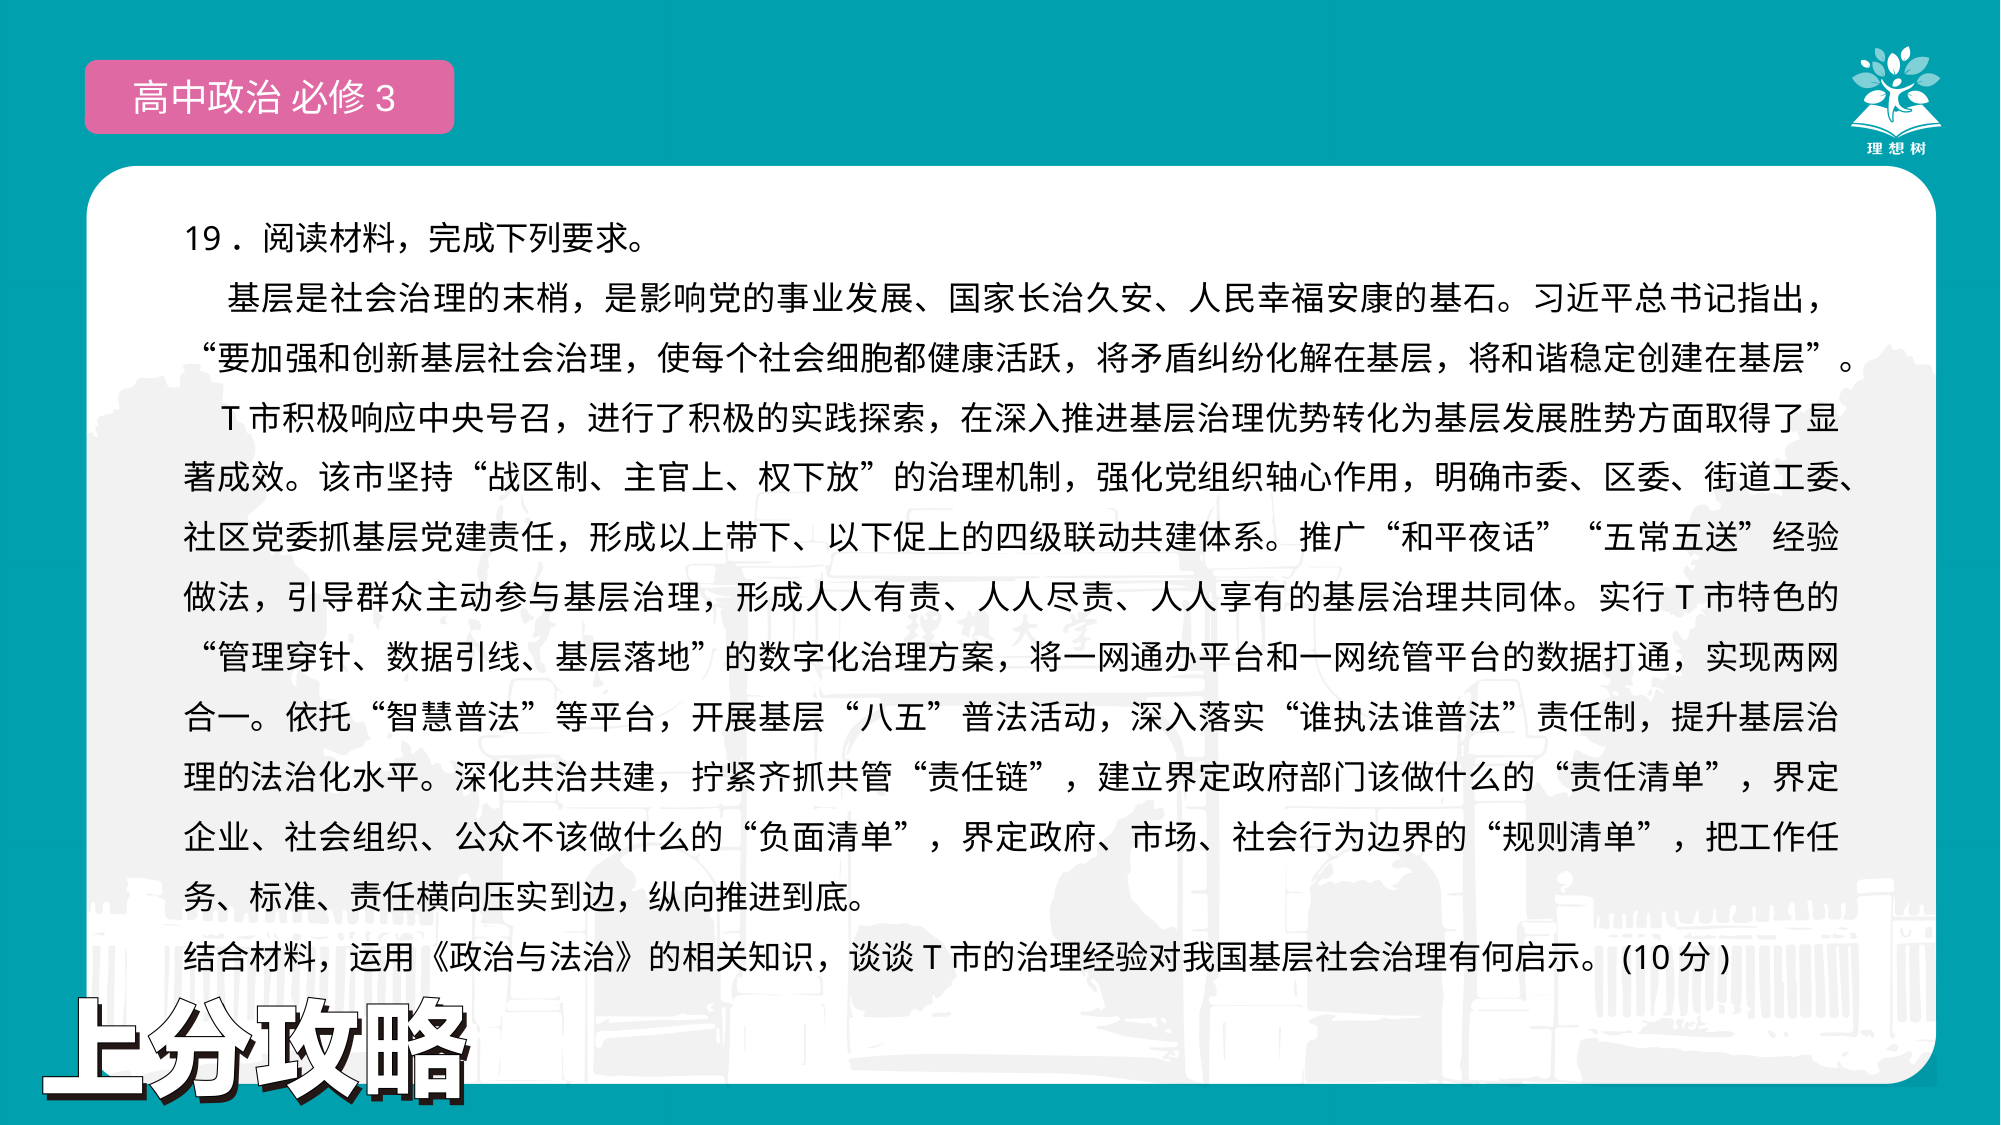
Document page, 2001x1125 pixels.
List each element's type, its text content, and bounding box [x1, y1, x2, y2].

text_box 19．阅读材料，完成下列要求。 基层是社会治理的末梢，是影响党的事业发展、国家长治久安、人民幸福安康的基石。习近平总书记指出，“要加强和创新基层社会治理，使每个社会细胞都健康活跃，将矛盾纠纷化解在基层，将和谐稳定创建在基层”。 T市积极响应中央号召，进行了积极的实践探索，在深入推进基层治理优势转化为基层发展胜势方面取得了显著成效。该市坚持“战区制、主官上、权下放”的治理机制，强化党组织轴心作用，明确市委、区委、街道工委、社区党委抓基层党建责任，形成以上带下、以下促上的四级联动共建体系。推广“和平夜话”“五常五送”经验做法，引导群众主动参与基层治理，形成人人有责、人人尽责、人人享有的基层治理共同体。实行T市特色的“管理穿针、数据引线、基层落地”的数字化治理方案，将一网通办平台和一网统管平台的数据打通，实现两网合一。依托“智慧普法”等平台，开展基层“八五”普法活动，深入落实“谁执法谁普法”责任制，提升基层治理的法治化水平。深化共治共建，拧紧齐抓共管“责任链”，建立界定政府部门该做什么的“责任清单”，界定企业、社会组织、公众不该做什么的“负面清单”，界定政府、市场、社会行为边界的“规则清单”，把工作任务、标准、责任横向压实到边，纵向推进到底。 结合材料，运用《政治与法治》的相关知识，谈谈T市的治理经验对我国基层社会治理有何启示。(10分) [168, 189, 1855, 799]
text_box 高中政治 必修3 [83, 58, 456, 135]
picture [0, 0, 2001, 1125]
